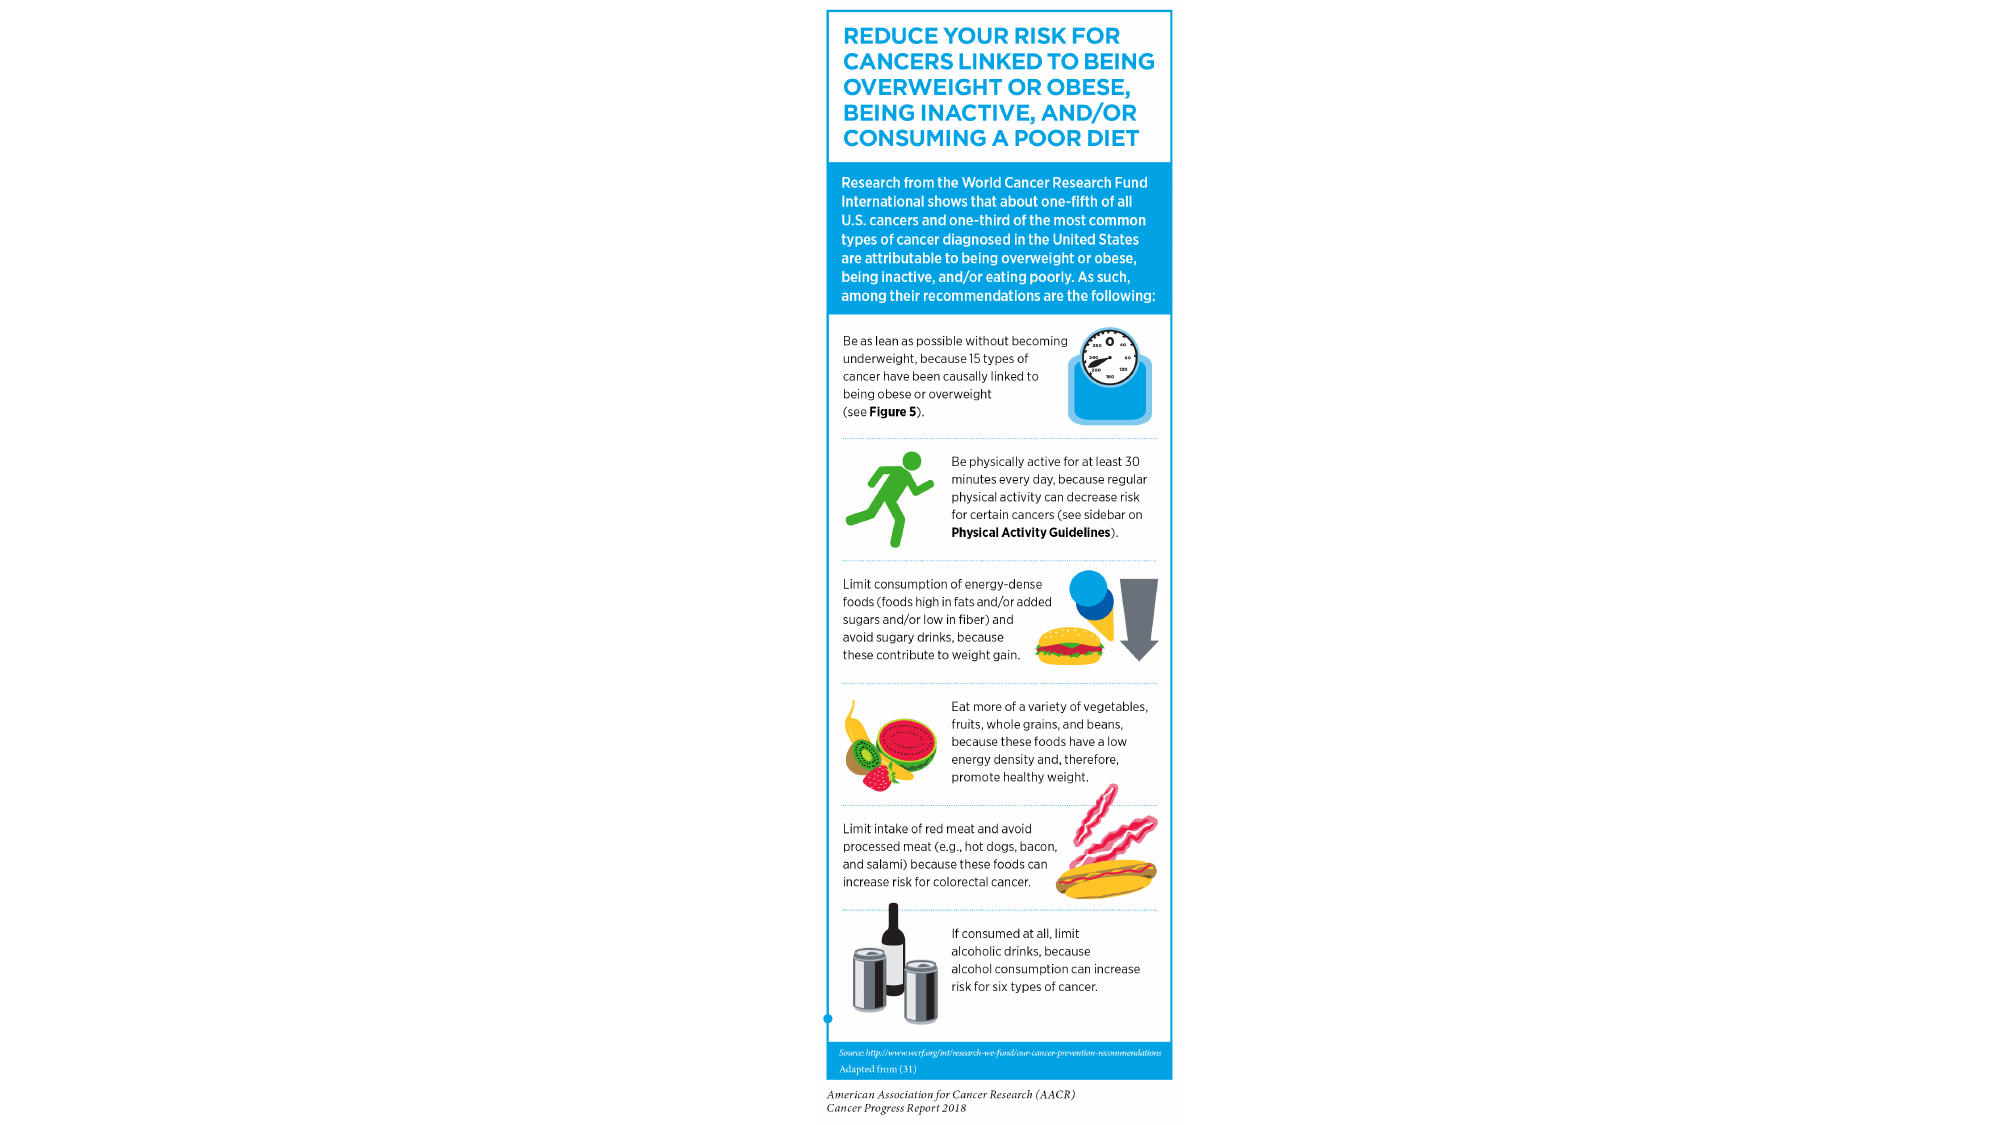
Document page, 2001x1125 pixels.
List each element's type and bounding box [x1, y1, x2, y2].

picture [814, 0, 1182, 1125]
